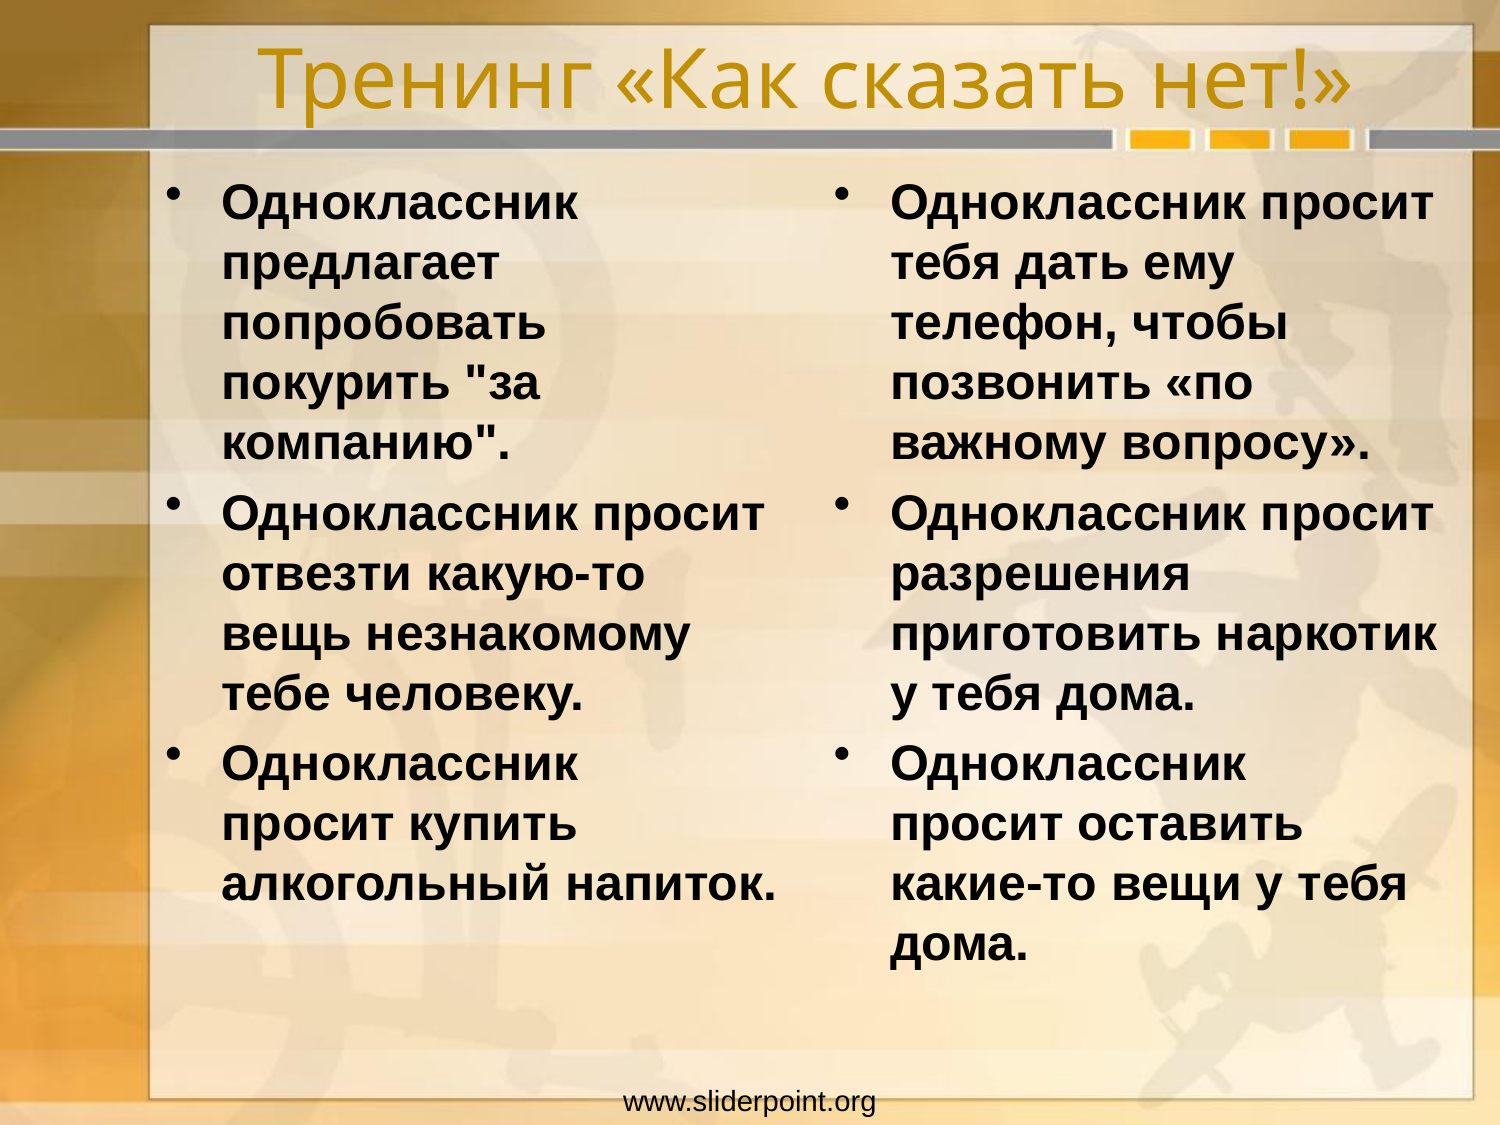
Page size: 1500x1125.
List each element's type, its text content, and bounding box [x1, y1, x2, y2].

picture [0, 0, 1500, 1125]
list Одноклассник предлагает попробовать покурить "за компанию". Одноклассник просит отвезти какую-то вещь незнакомому тебе человеку. Одноклассник просит купить алкогольный напиток. [149, 162, 794, 1051]
list Одноклассник просит тебя дать ему телефон, чтобы позвонить «по важному вопросу». Одноклассник просит разрешения приготовить наркотик у тебя дома. Одноклассник просит оставить какие-то вещи у тебя дома. [818, 162, 1463, 1051]
footer www.sliderpoint.org [512, 1074, 988, 1125]
title Тренинг «Как сказать нет!» [149, 0, 1463, 151]
